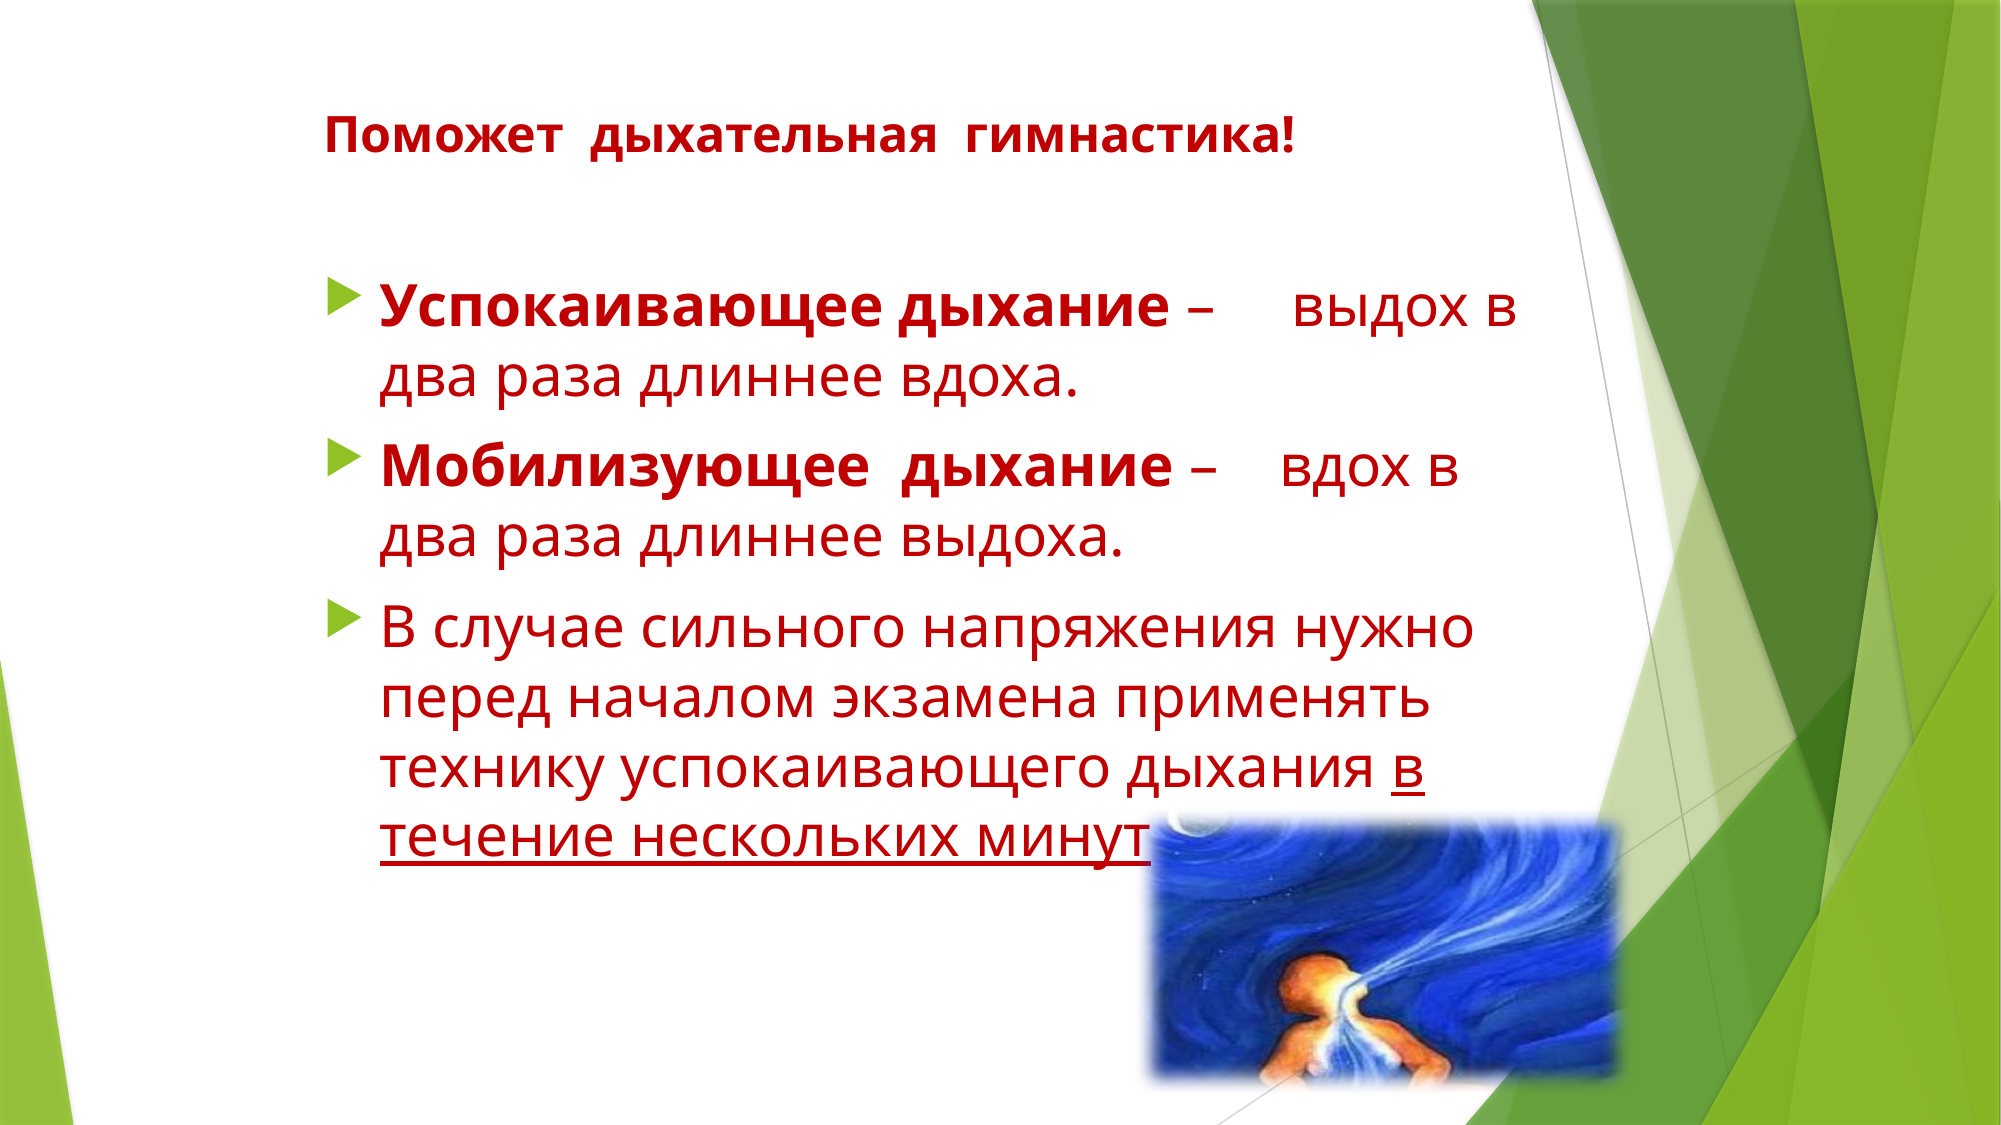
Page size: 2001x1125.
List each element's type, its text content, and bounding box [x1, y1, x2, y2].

picture [1133, 806, 1634, 1096]
list Успокаивающее дыхание – выдох в два раза длиннее вдоха. Мобилизующее дыхание – вдох в два раза длиннее выдоха. В случае сильного напряжения нужно перед началом экзамена применять технику успокаивающего дыхания в течение нескольких минут [308, 260, 1542, 981]
title Поможет дыхательная гимнастика! [308, 94, 1771, 232]
